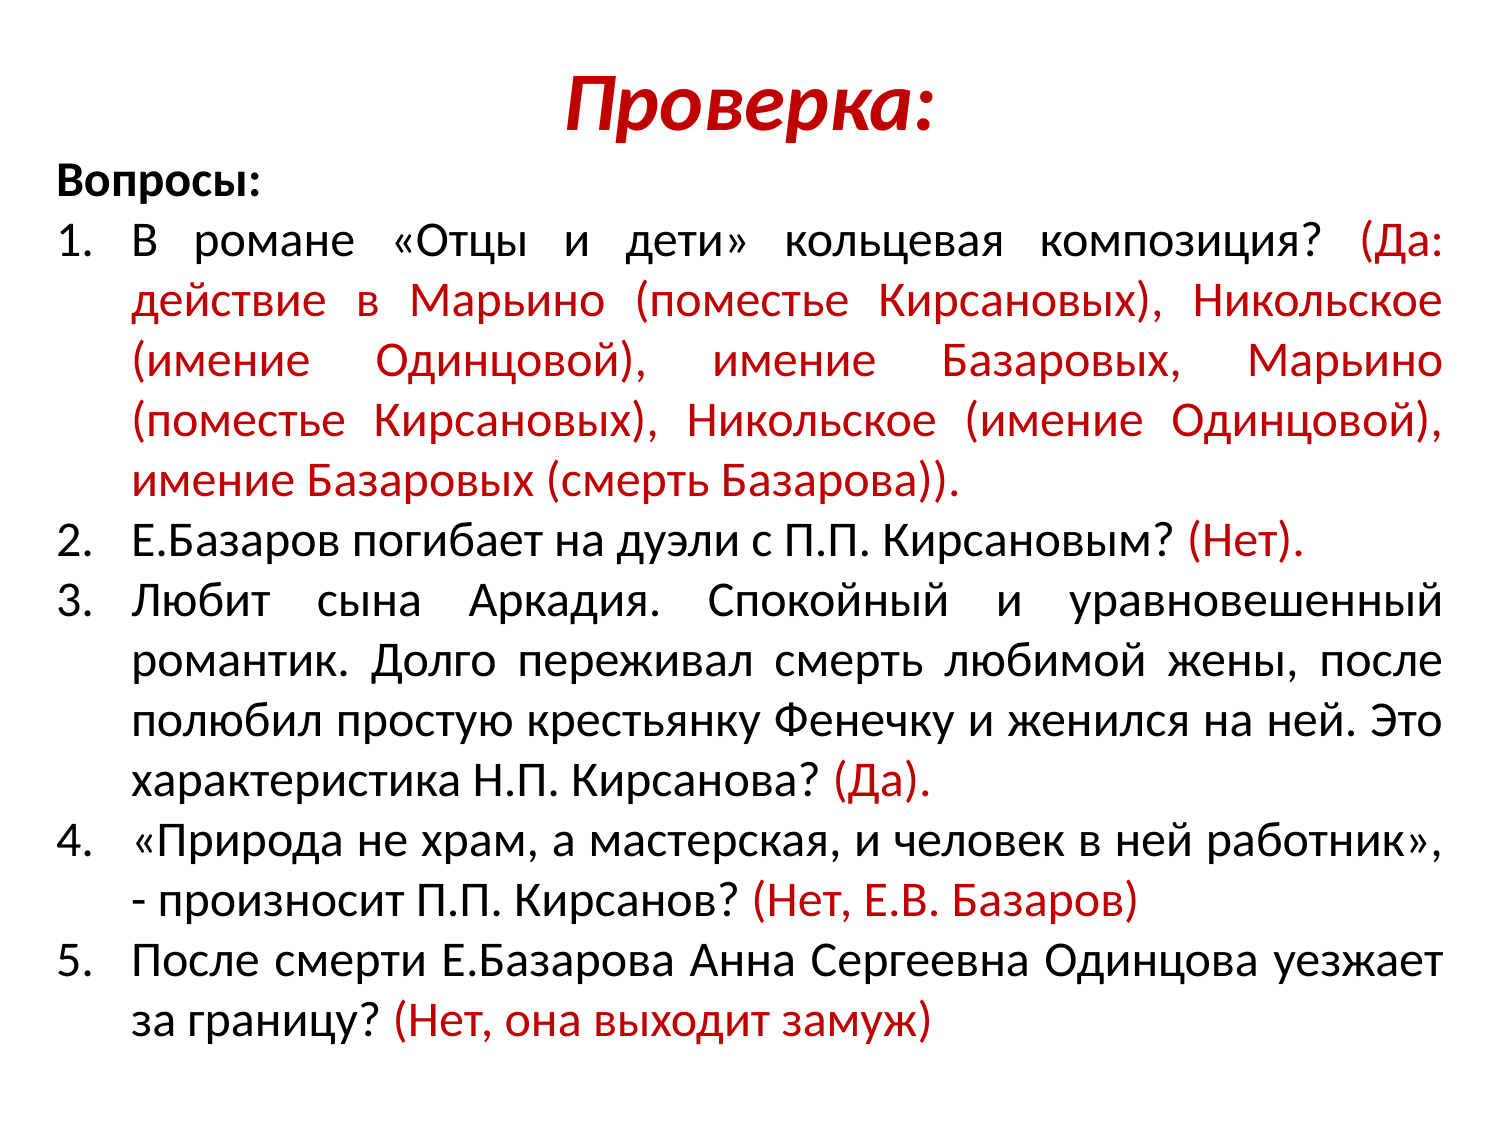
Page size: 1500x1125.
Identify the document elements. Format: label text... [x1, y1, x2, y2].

text_box Проверка: Вопросы: В романе «Отцы и дети» кольцевая композиция? (Да: действие в Марьино (поместье Кирсановых), Никольское (имение Одинцовой), имение Базаровых, Марьино (поместье Кирсановых), Никольское (имение Одинцовой), имение Базаровых (смерть Базарова)). Е.Базаров погибает на дуэли с П.П. Кирсановым? (Нет). Любит сына Аркадия. Спокойный и уравновешенный романтик. Долго переживал смерть любимой жены, после полюбил простую крестьянку Фенечку и женился на ней. Это характеристика Н.П. Кирсанова? (Да). «Природа не храм, а мастерская, и человек в ней работник», - произносит П.П. Кирсанов? (Нет, Е.В. Базаров) После смерти Е.Базарова Анна Сергеевна Одинцова уезжает за границу? (Нет, она выходит замуж) [41, 39, 1459, 1115]
